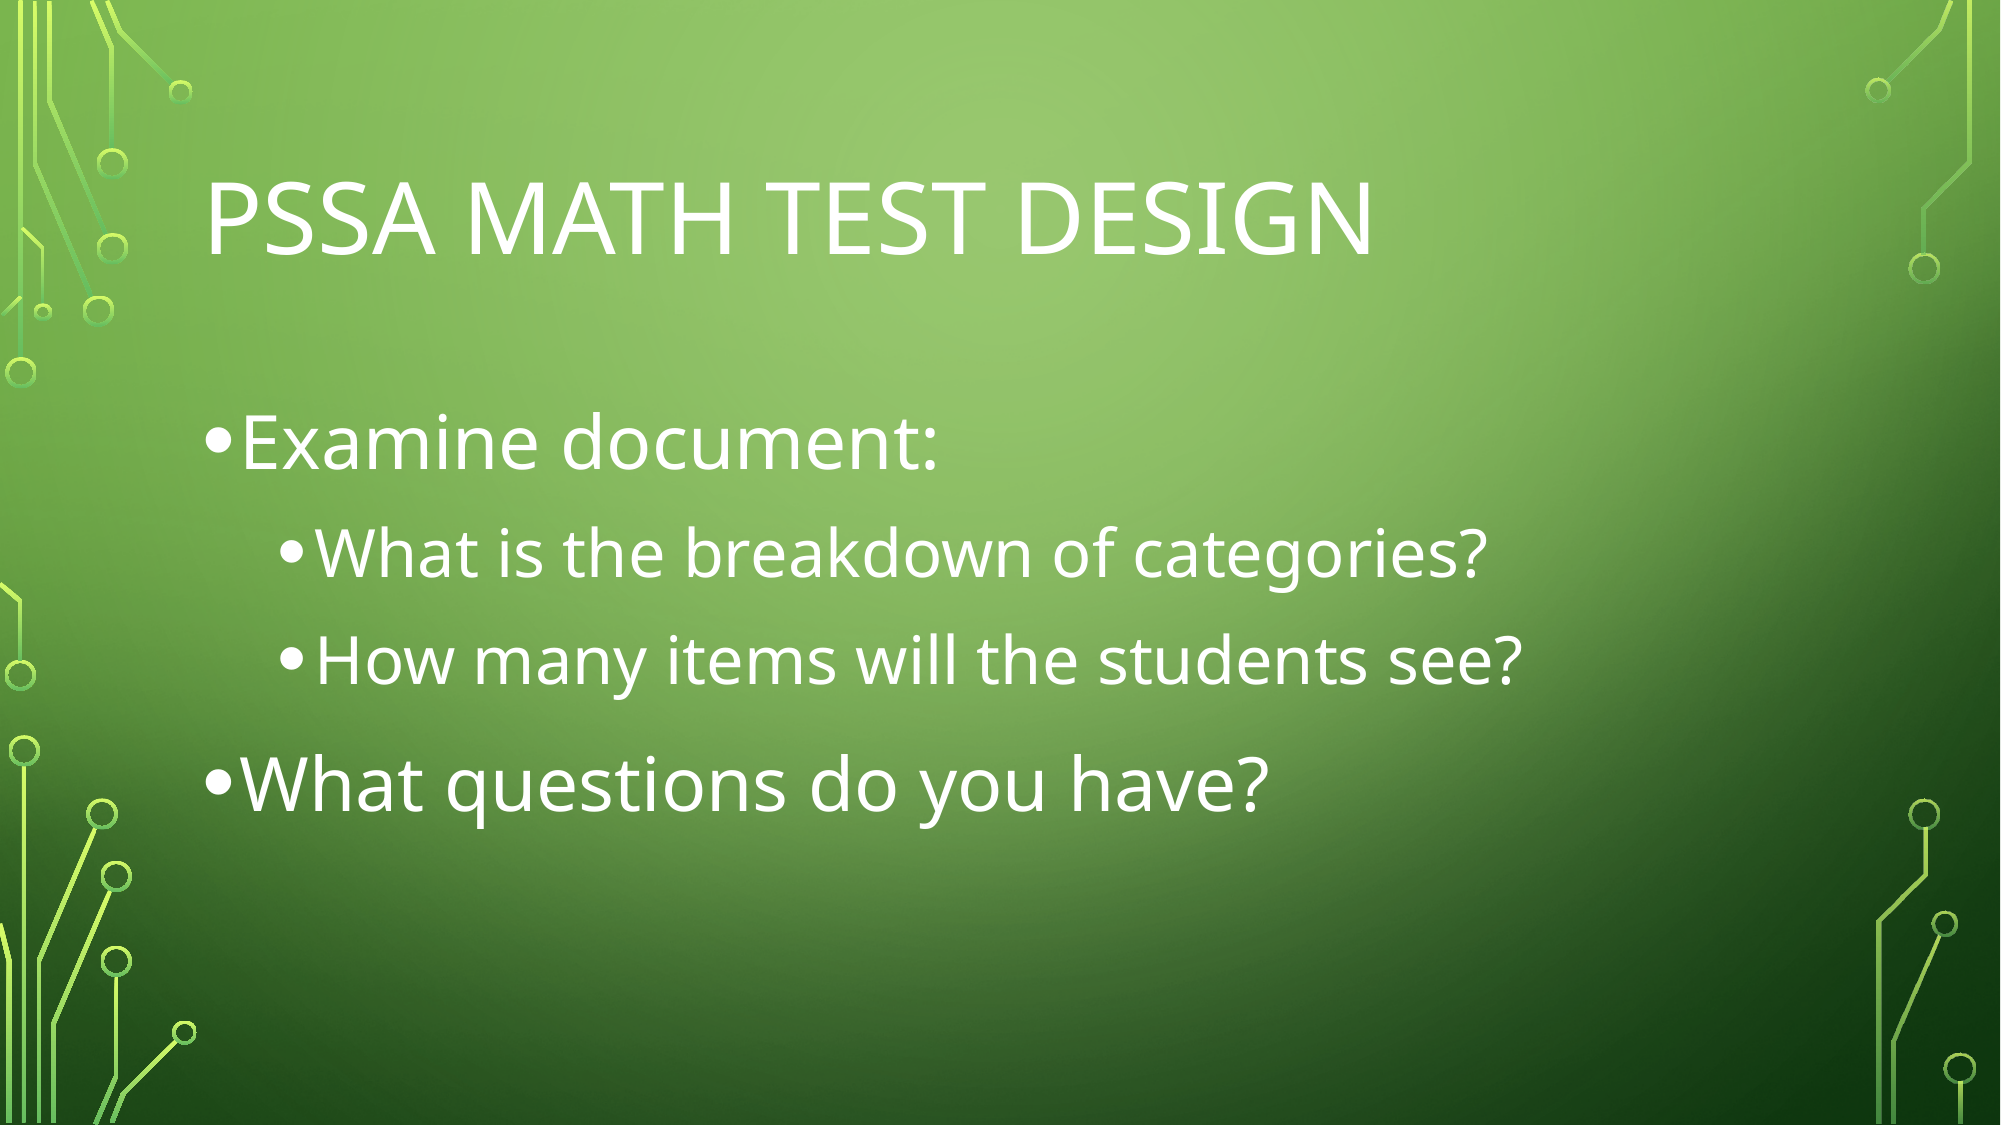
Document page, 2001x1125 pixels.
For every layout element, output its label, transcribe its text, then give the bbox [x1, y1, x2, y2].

title PSSA MATh test design [187, 101, 1922, 344]
list Examine document: What is the breakdown of categories? How many items will the students see? What questions do you have? [187, 369, 1813, 950]
